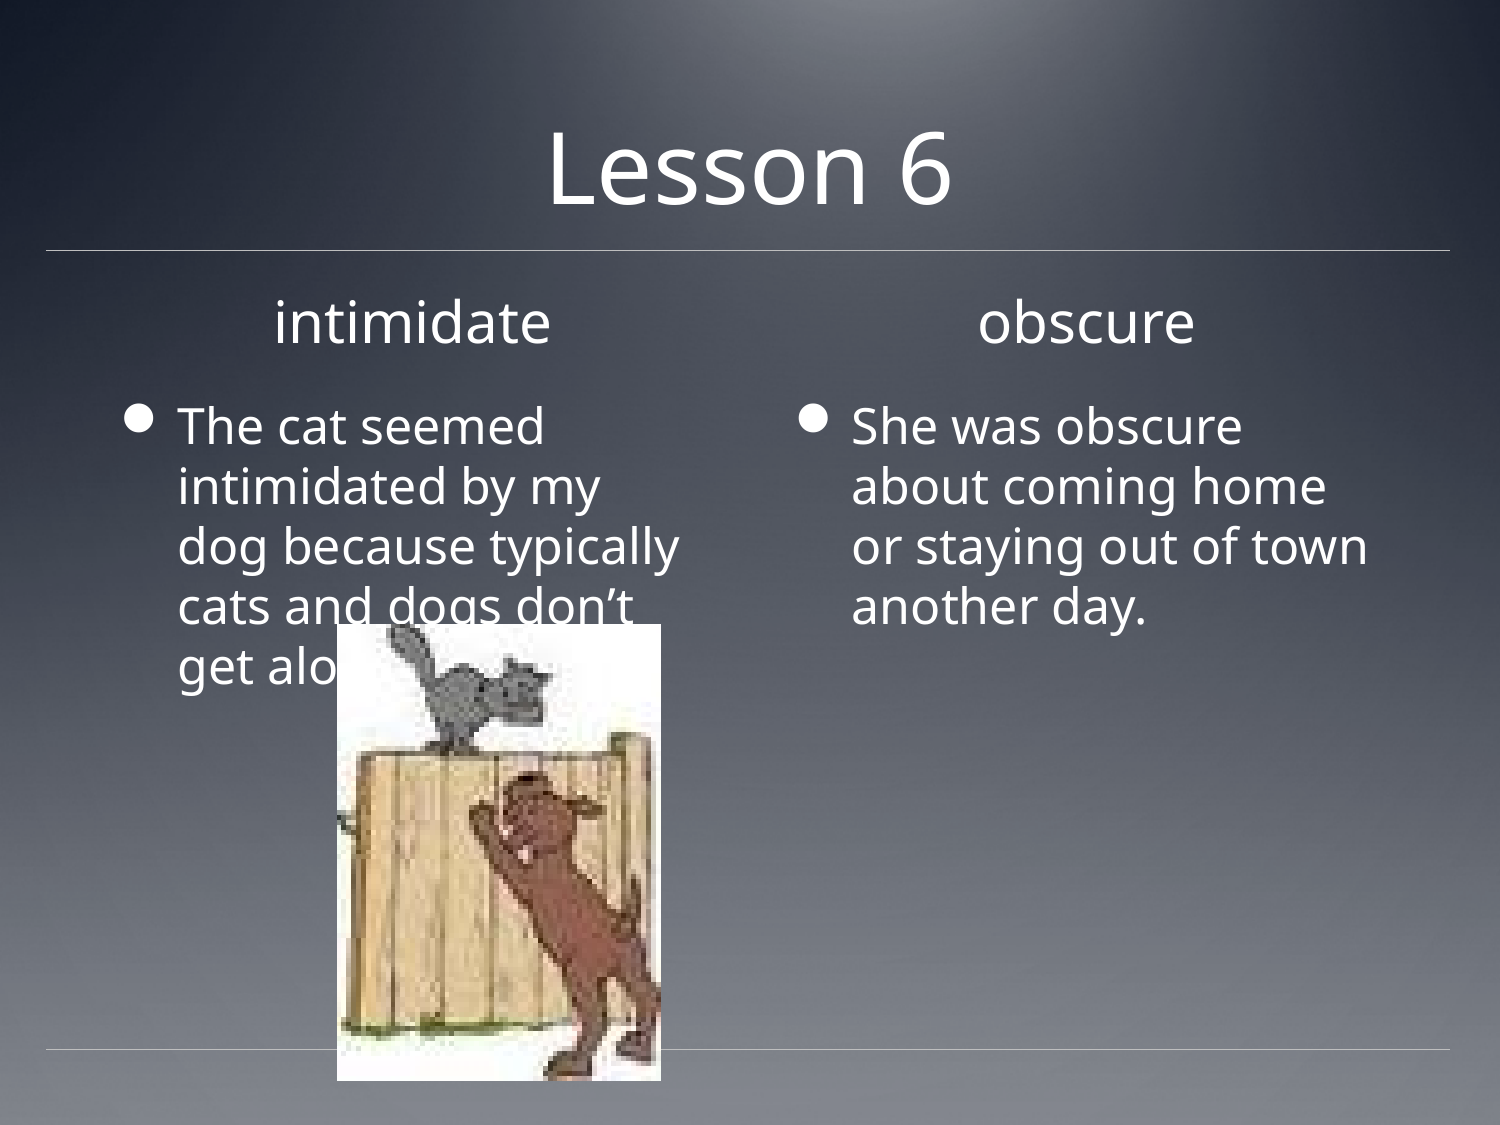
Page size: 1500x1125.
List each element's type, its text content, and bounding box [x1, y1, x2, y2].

list She was obscure about coming home or staying out of town another day. [779, 387, 1395, 1026]
list intimidate [105, 251, 721, 387]
picture [335, 622, 663, 1083]
list The cat seemed intimidated by my dog because typically cats and dogs don’t get along. [105, 387, 721, 1026]
title Lesson 6 [105, 17, 1394, 233]
list obscure [779, 251, 1395, 387]
